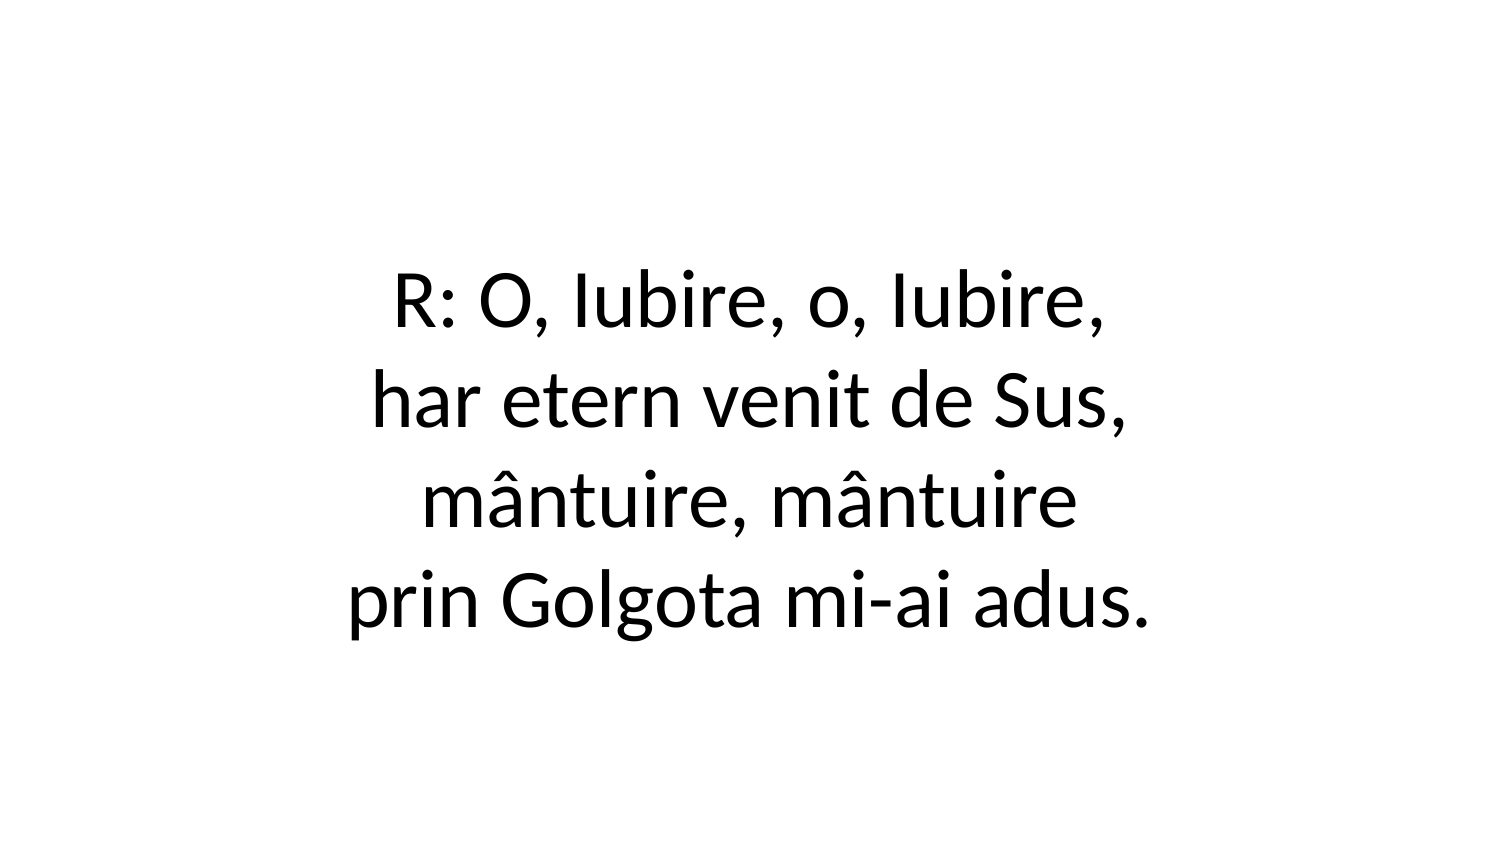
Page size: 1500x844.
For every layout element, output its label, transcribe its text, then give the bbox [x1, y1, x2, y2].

text_box R: O, Iubire, o, Iubire, har etern venit de Sus, mântuire, mântuire prin Golgota mi-ai adus. [331, 192, 1169, 652]
